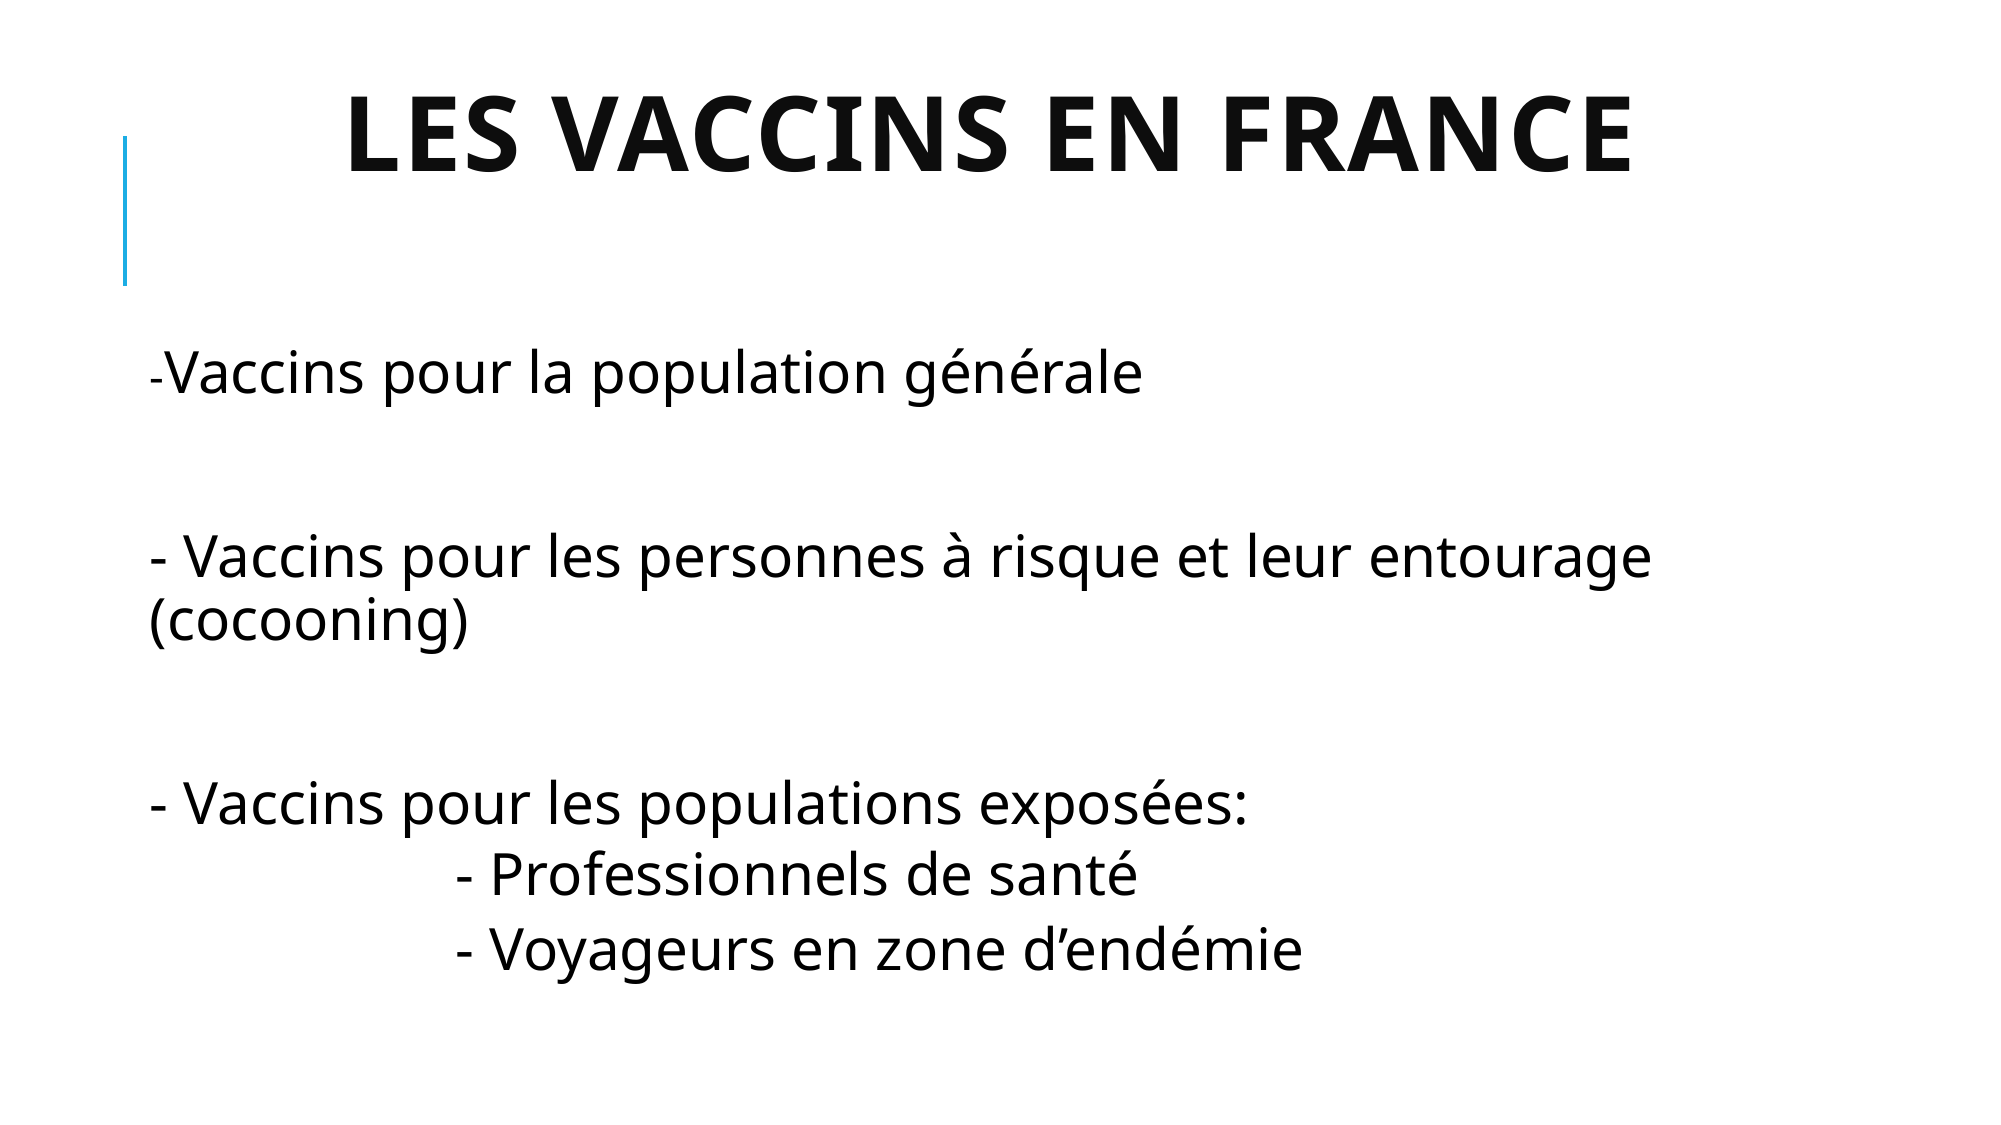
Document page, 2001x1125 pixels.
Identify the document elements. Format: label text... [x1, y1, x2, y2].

list -Vaccins pour la population générale - Vaccins pour les personnes à risque et leur entourage (cocooning) - Vaccins pour les populations exposées: - Professionnels de santé - Voyageurs en zone d’endémie [127, 335, 1852, 1125]
title Les vaccins en France [137, 59, 1842, 224]
